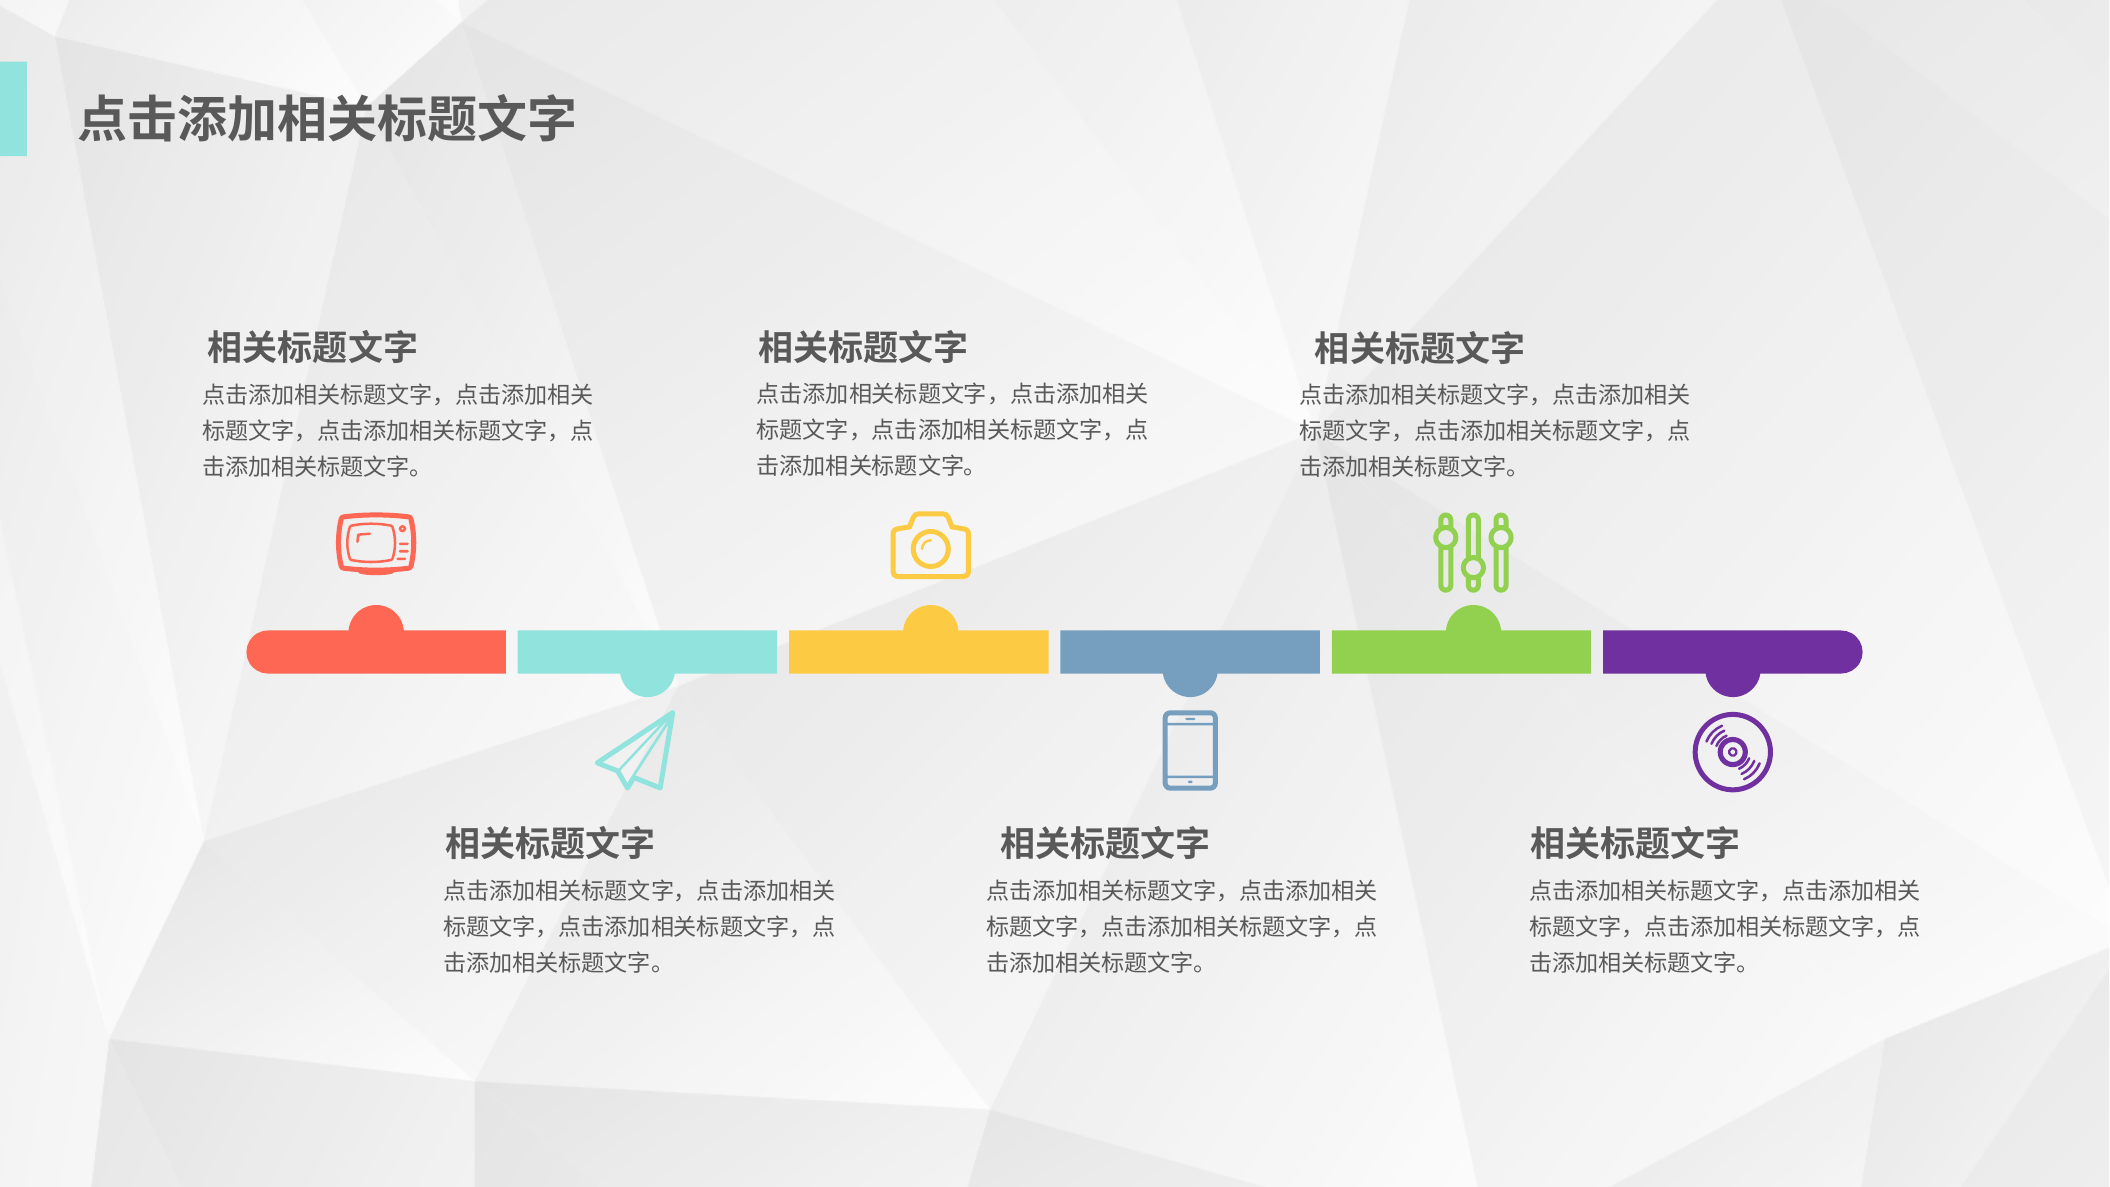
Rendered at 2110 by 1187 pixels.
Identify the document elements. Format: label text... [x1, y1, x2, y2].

text_box [594, 710, 676, 791]
text_box 点击添加相关标题文字 [62, 61, 593, 155]
picture [0, 0, 2110, 1187]
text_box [429, 801, 866, 985]
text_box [1060, 630, 1320, 698]
text_box [0, 61, 28, 157]
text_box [971, 801, 1409, 985]
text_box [246, 604, 506, 674]
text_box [1603, 630, 1863, 698]
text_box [789, 604, 1049, 674]
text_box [187, 305, 618, 489]
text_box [742, 304, 1173, 489]
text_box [1692, 711, 1773, 793]
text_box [1331, 604, 1592, 674]
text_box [1433, 512, 1514, 593]
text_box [517, 630, 778, 698]
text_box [335, 512, 417, 576]
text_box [1514, 801, 1952, 985]
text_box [890, 511, 972, 580]
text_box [1284, 305, 1716, 490]
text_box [1162, 710, 1218, 791]
